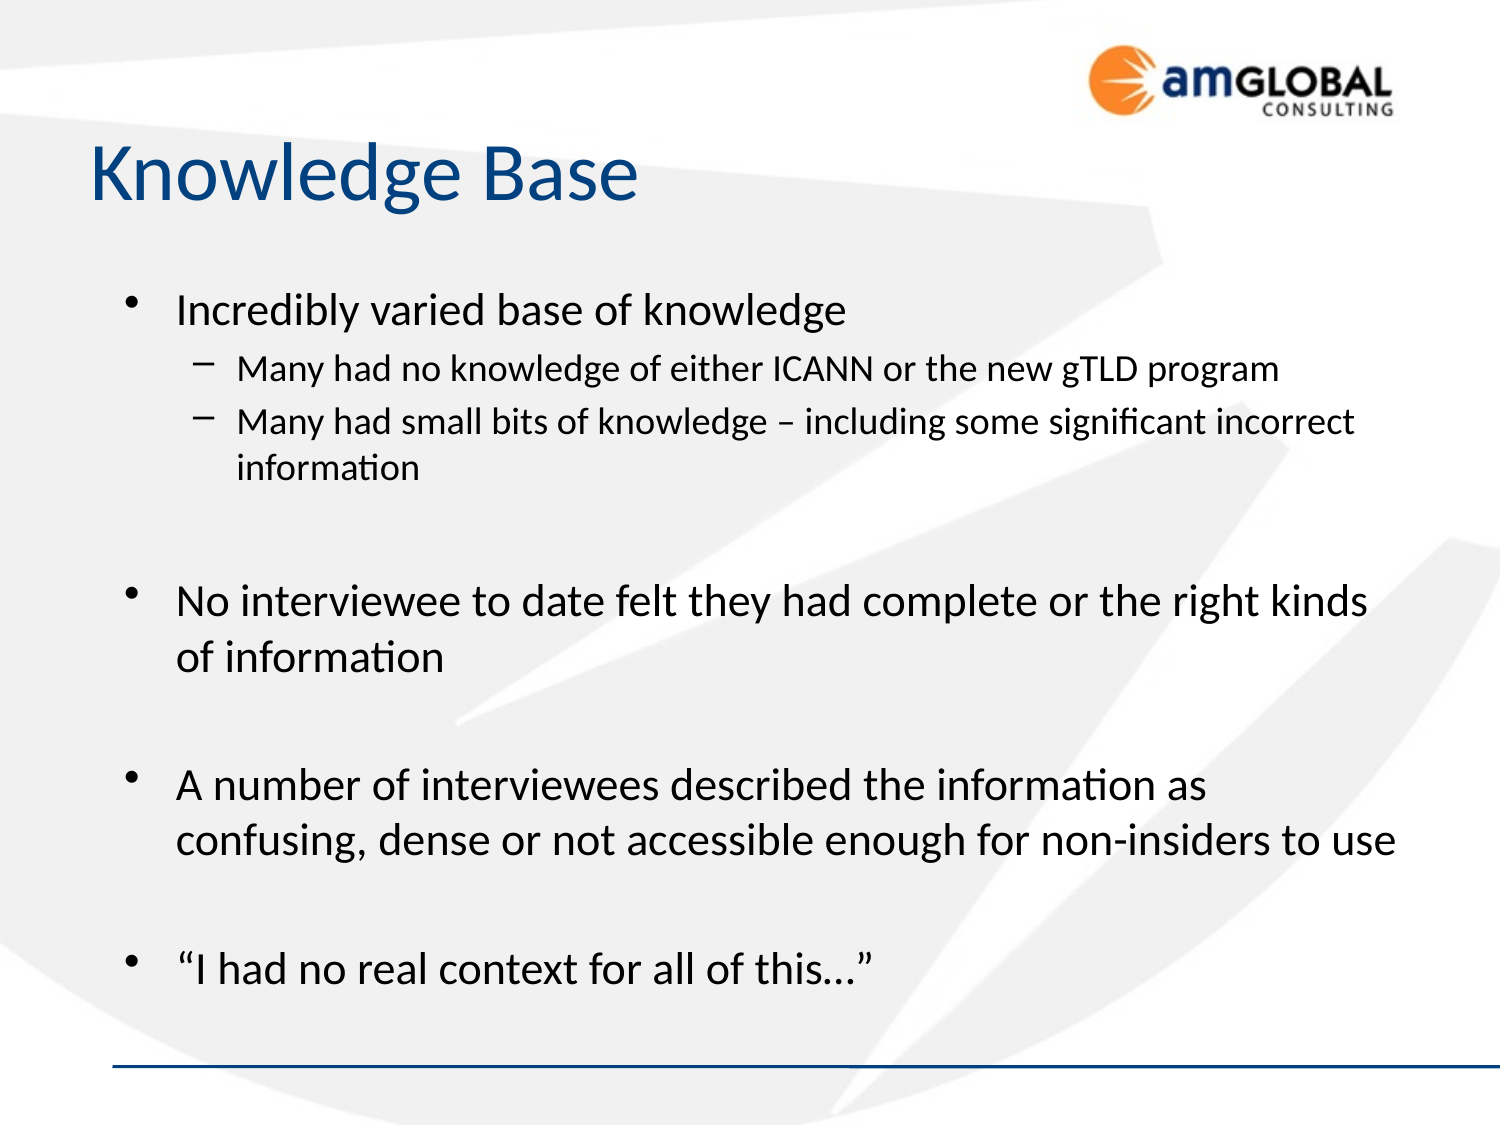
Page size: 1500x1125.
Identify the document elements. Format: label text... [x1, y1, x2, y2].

title Knowledge Base [75, 73, 1500, 261]
picture [0, 0, 1500, 1125]
list Incredibly varied base of knowledge Many had no knowledge of either ICANN or the new gTLD program Many had small bits of knowledge – including some significant incorrect information No interviewee to date felt they had complete or the right kinds of information A number of interviewees described the information as confusing, dense or not accessible enough for non-insiders to use “I had no real context for all of this…” [109, 239, 1425, 1056]
